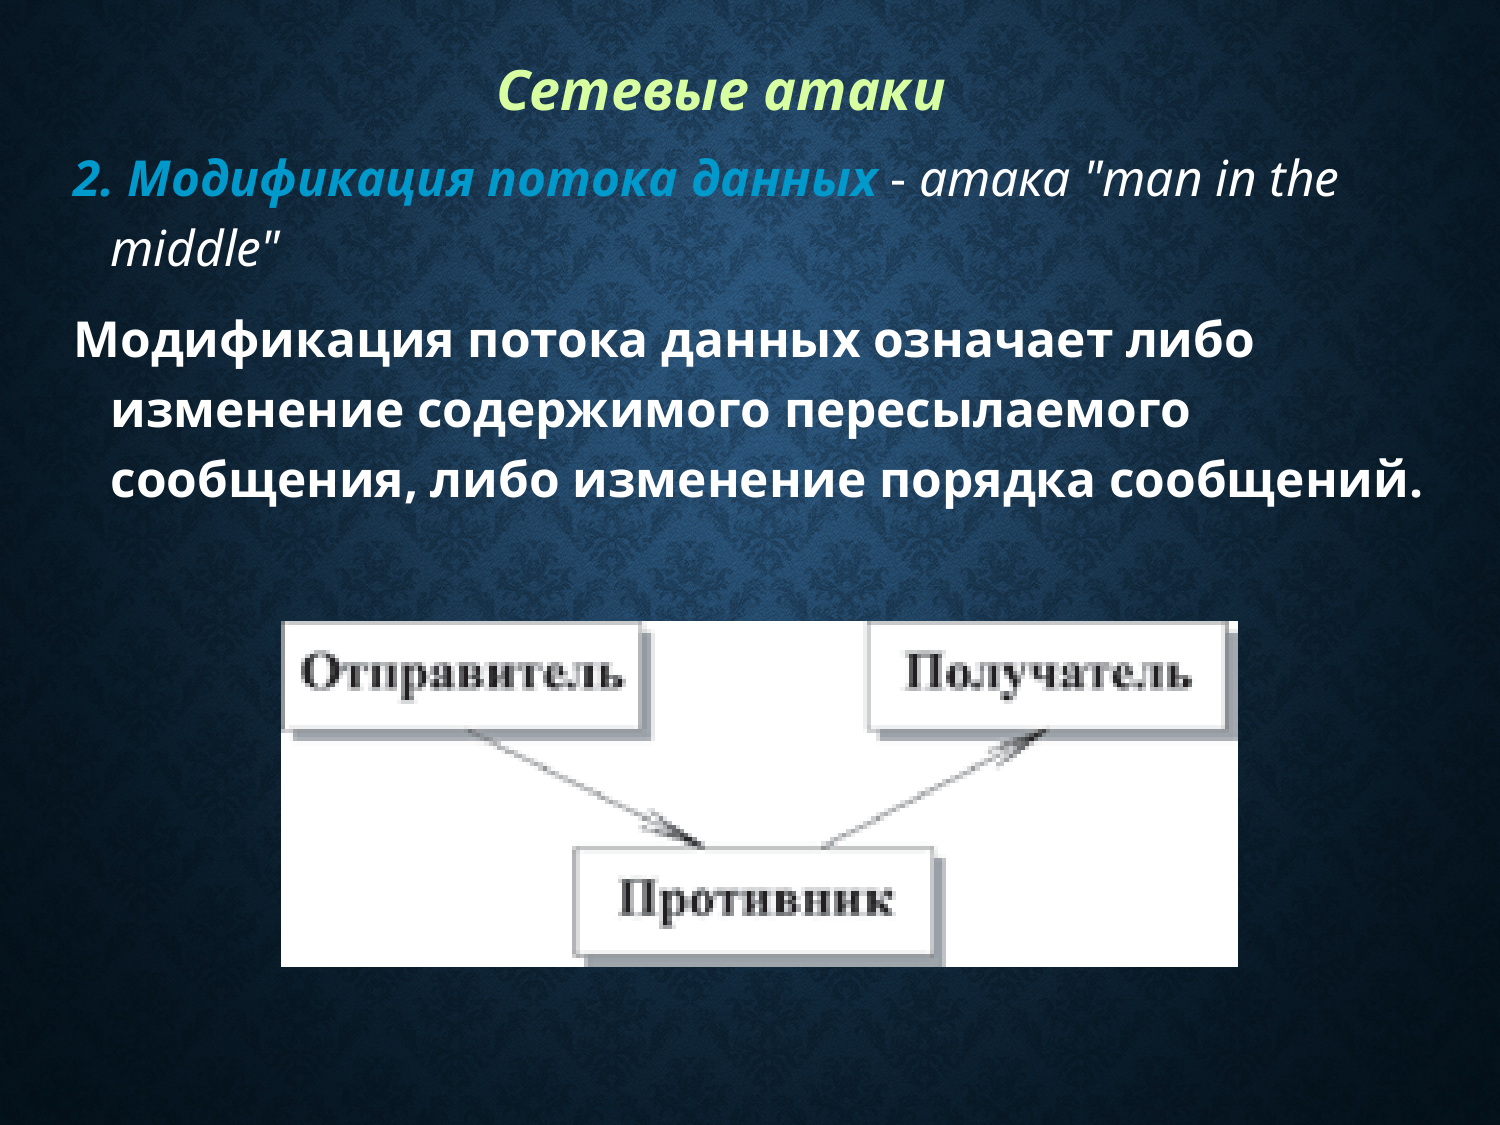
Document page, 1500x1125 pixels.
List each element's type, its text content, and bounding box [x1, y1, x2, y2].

list 2. Модификация потока данных - атака "man in the middle" Модификация потока данных означает либо изменение содержимого пересылаемого сообщения, либо изменение порядка сообщений. [58, 128, 1450, 587]
picture [280, 620, 1239, 967]
text_box Сетевые атаки [481, 46, 1028, 129]
